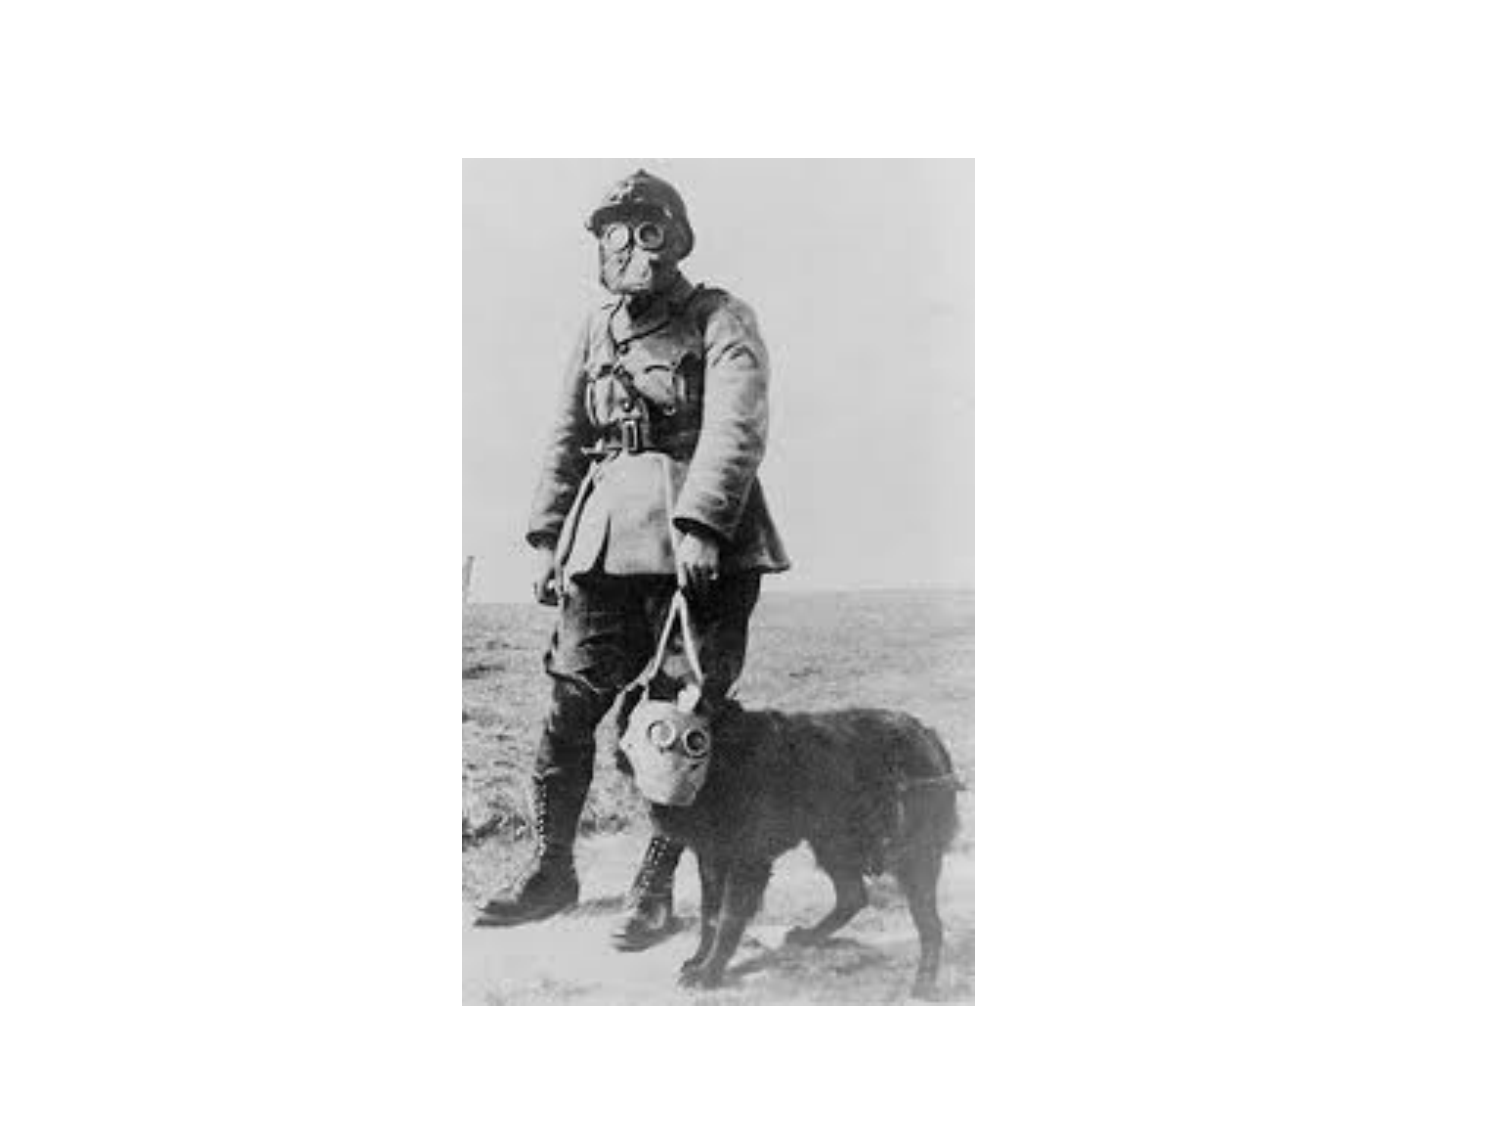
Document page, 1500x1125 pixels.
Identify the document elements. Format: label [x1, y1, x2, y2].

list [462, 158, 976, 1006]
